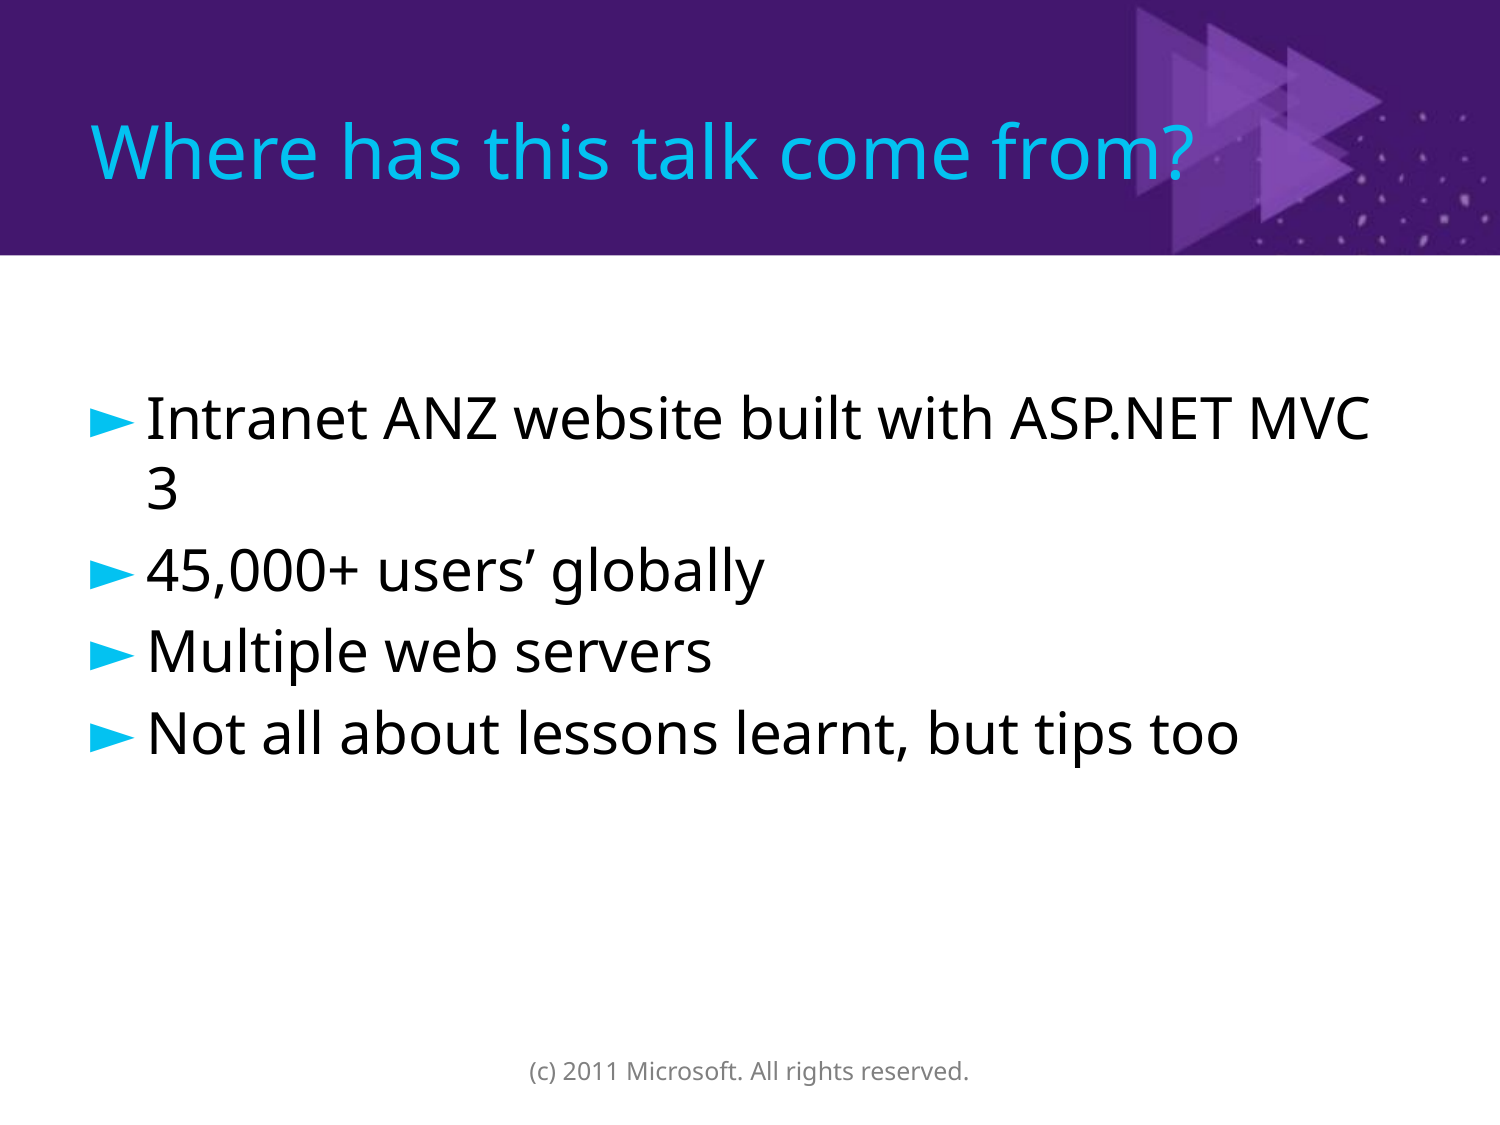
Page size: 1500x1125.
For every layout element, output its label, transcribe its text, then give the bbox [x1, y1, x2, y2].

picture [0, 0, 1500, 255]
list Intranet ANZ website built with ASP.NET MVC 3 45,000+ users’ globally Multiple web servers Not all about lessons learnt, but tips too [75, 373, 1425, 1005]
title Where has this talk come from? [75, 56, 1425, 244]
footer (c) 2011 Microsoft. All rights reserved. [512, 1042, 988, 1103]
